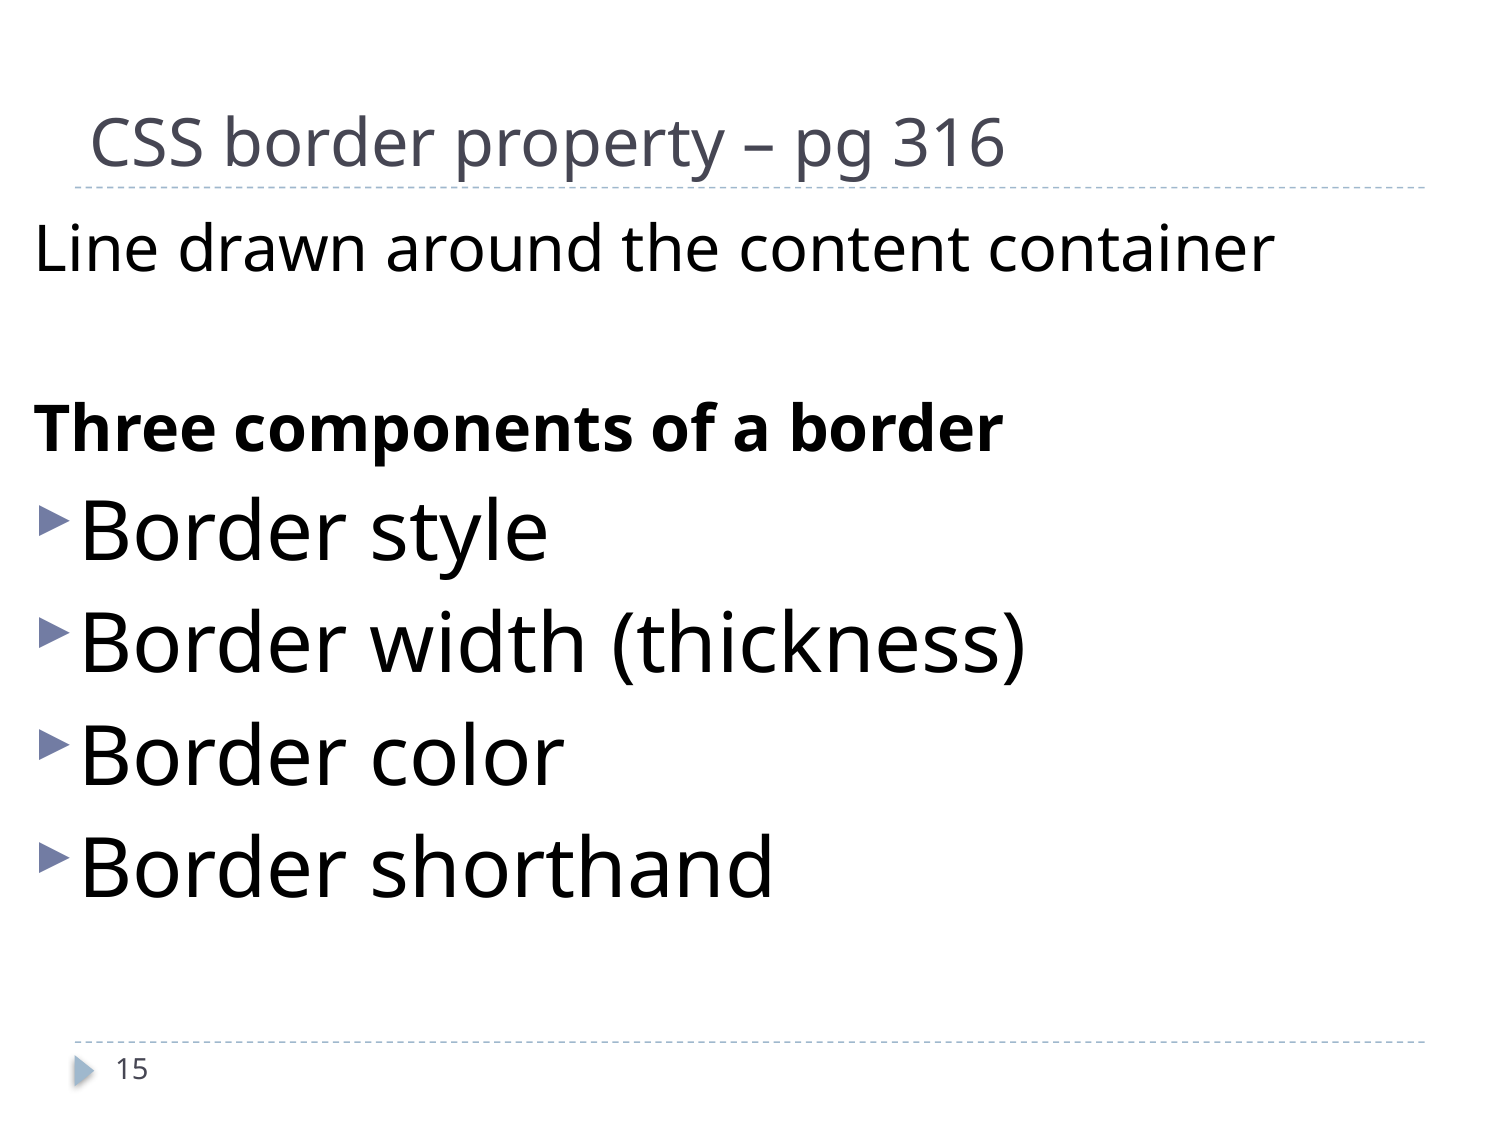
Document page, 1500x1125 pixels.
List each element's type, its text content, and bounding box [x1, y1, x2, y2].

list Line drawn around the content container Three components of a border Border style Border width (thickness) Border color Border shorthand [18, 200, 1482, 1000]
slide_number 15 [100, 1042, 426, 1103]
title CSS border property – pg 316 [75, 24, 1425, 188]
